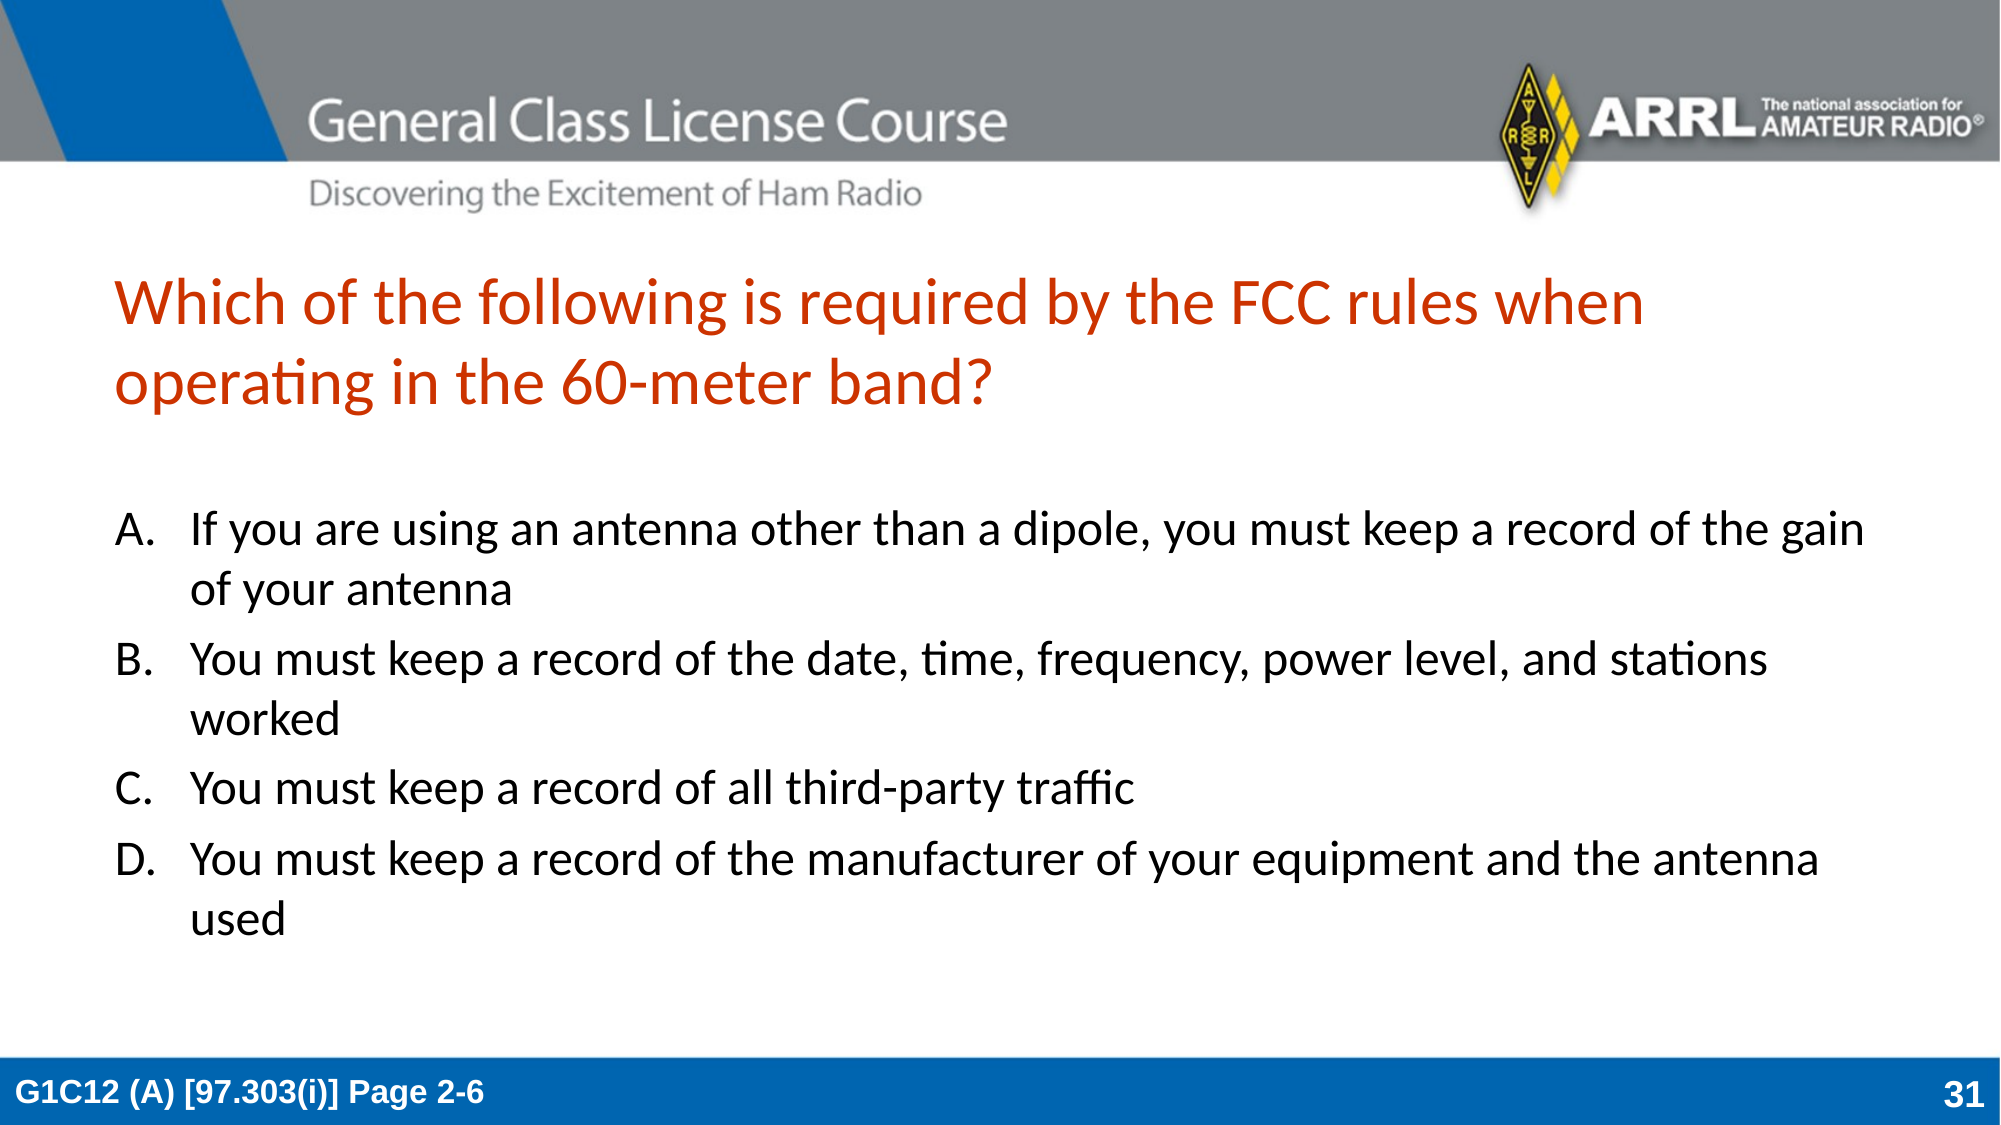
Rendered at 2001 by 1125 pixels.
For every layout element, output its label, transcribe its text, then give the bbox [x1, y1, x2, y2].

text_box G1C12 (A) [97.303(i)] Page 2-6 [0, 1062, 1313, 1118]
text_box 31 [1875, 1062, 2000, 1123]
title Which of the following is required by the FCC rules when operating in the 60-meter band? [99, 249, 1900, 388]
picture [0, 0, 2001, 1125]
list If you are using an antenna other than a dipole, you must keep a record of the gain of your antenna You must keep a record of the date, time, frequency, power level, and stations worked You must keep a record of all third-party traffic You must keep a record of the manufacturer of your equipment and the antenna used [99, 487, 1900, 1005]
